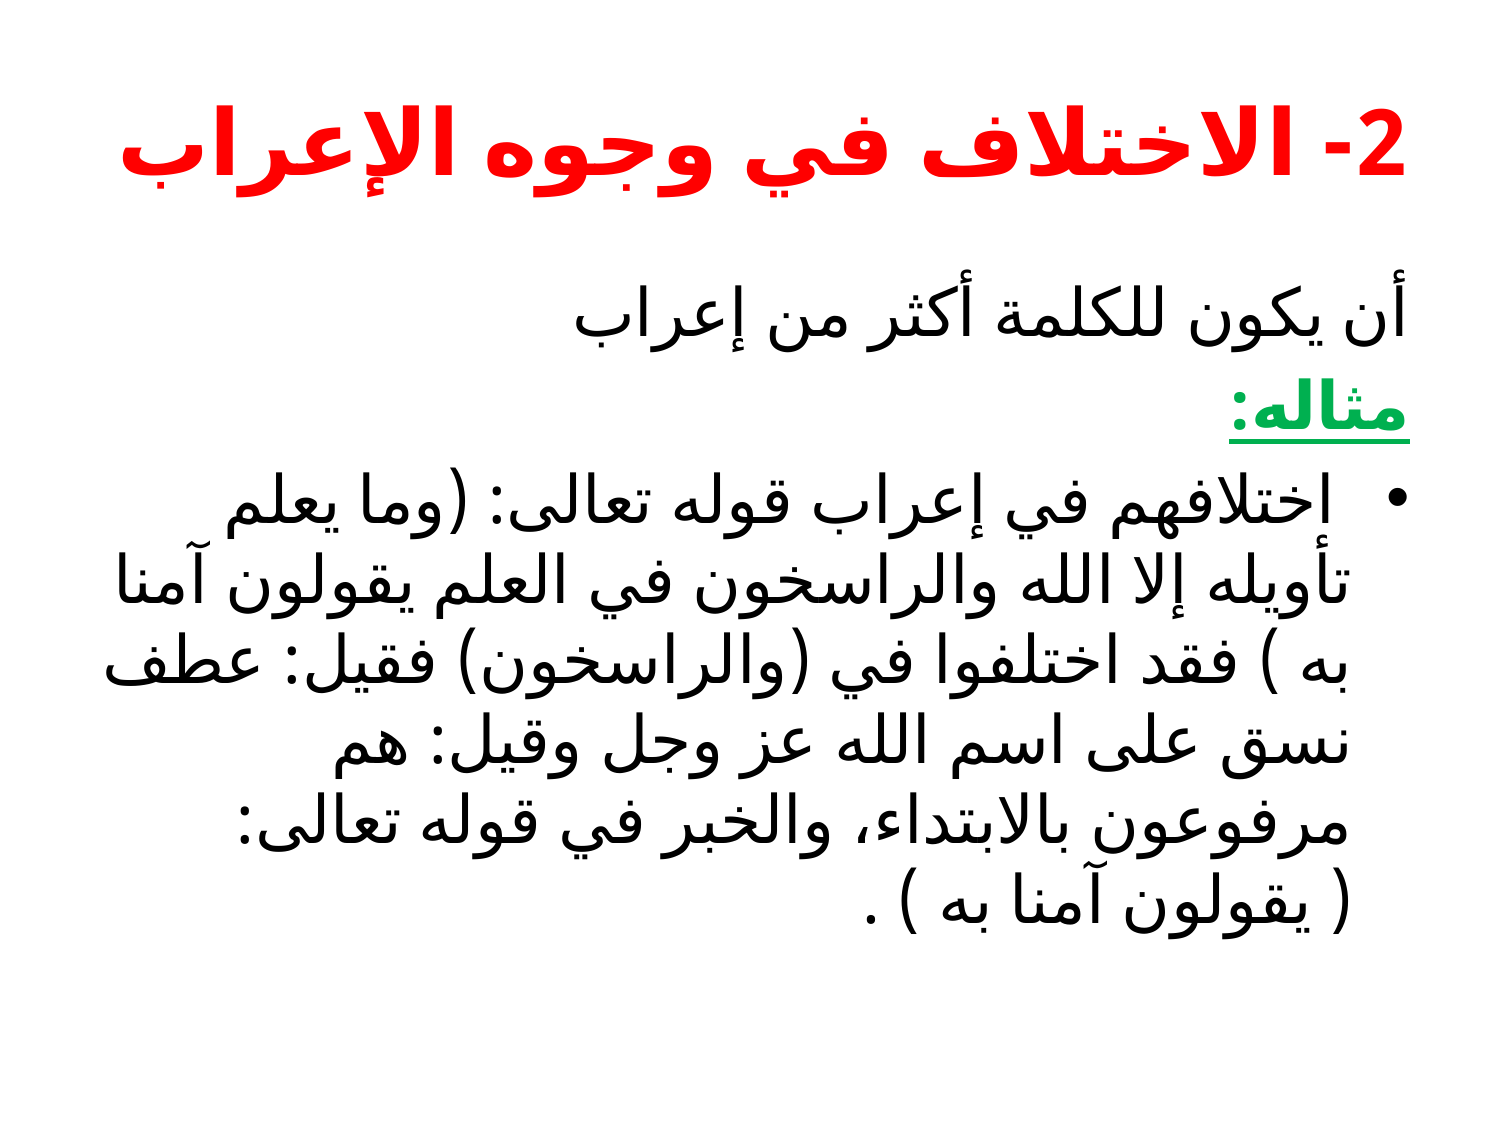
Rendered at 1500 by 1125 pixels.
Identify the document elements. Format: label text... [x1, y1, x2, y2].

title 2- الاختلاف في وجوه الإعراب [75, 45, 1425, 233]
list أن يكون للكلمة أكثر من إعراب مثاله: اختلافهم في إعراب قوله تعالى: (وما يعلم تأويله إلا الله والراسخون في العلم يقولون آمنا به ) فقد اختلفوا في (والراسخون) فقيل: عطف نسق على اسم الله عز وجل وقيل: هم مرفوعون بالابتداء، والخبر في قوله تعالى: ( يقولون آمنا به ) . [75, 262, 1425, 1005]
